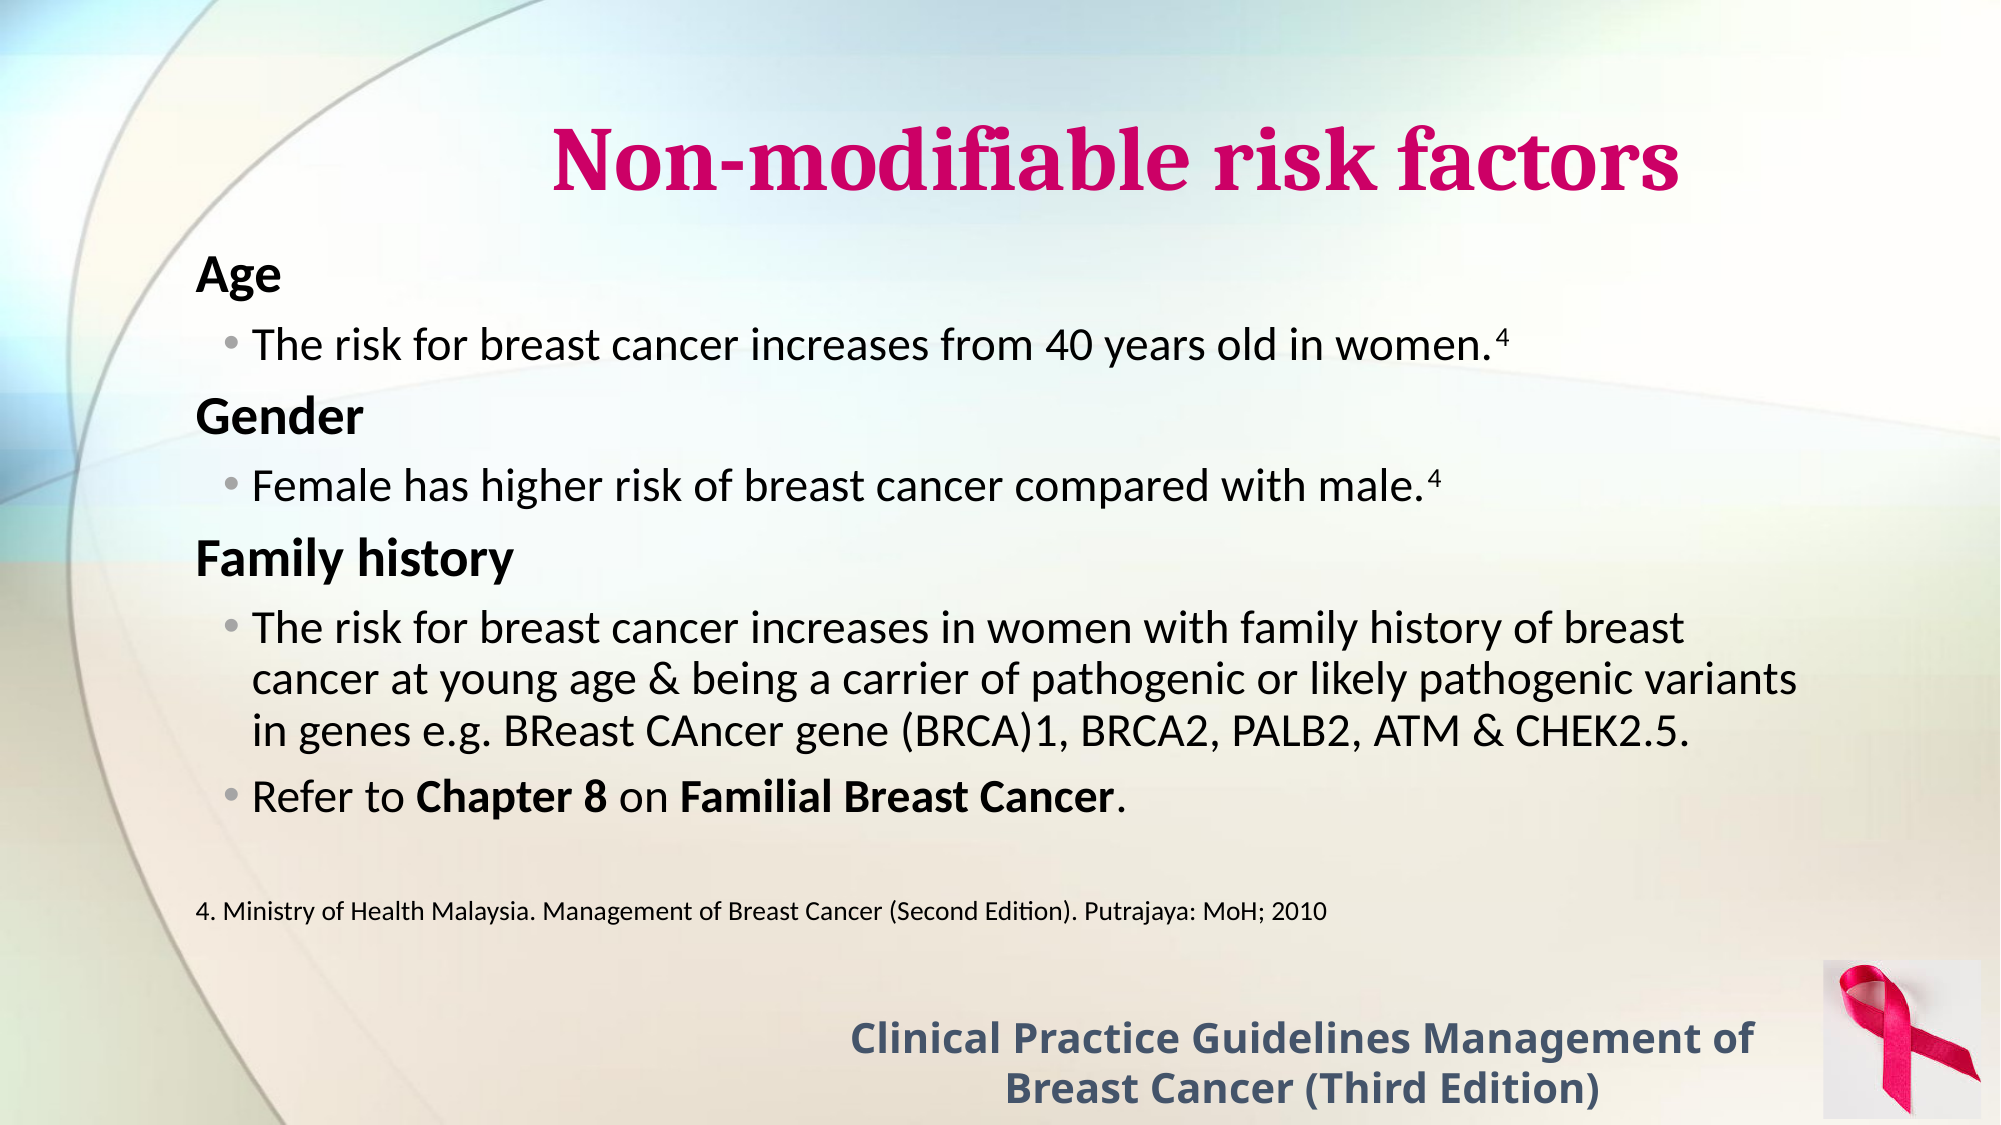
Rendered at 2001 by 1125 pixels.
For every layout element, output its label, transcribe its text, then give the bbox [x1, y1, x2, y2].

list Age The risk for breast cancer increases from 40 years old in women.4 Gender Female has higher risk of breast cancer compared with male.4 Family history The risk for breast cancer increases in women with family history of breast cancer at young age & being a carrier of pathogenic or likely pathogenic variants in genes e.g. BReast CAncer gene (BRCA)1, BRCA2, PALB2, ATM & CHEK2.5. Refer to Chapter 8 on Familial Breast Cancer. 4. Ministry of Health Malaysia. Management of Breast Cancer (Second Edition). Putrajaya: MoH; 2010 [180, 237, 1824, 985]
picture [0, 0, 2001, 1125]
title Non-modifiable risk factors [376, 45, 1858, 263]
text_box Clinical Practice Guidelines Management of Breast Cancer (Third Edition) [786, 1004, 1818, 1120]
